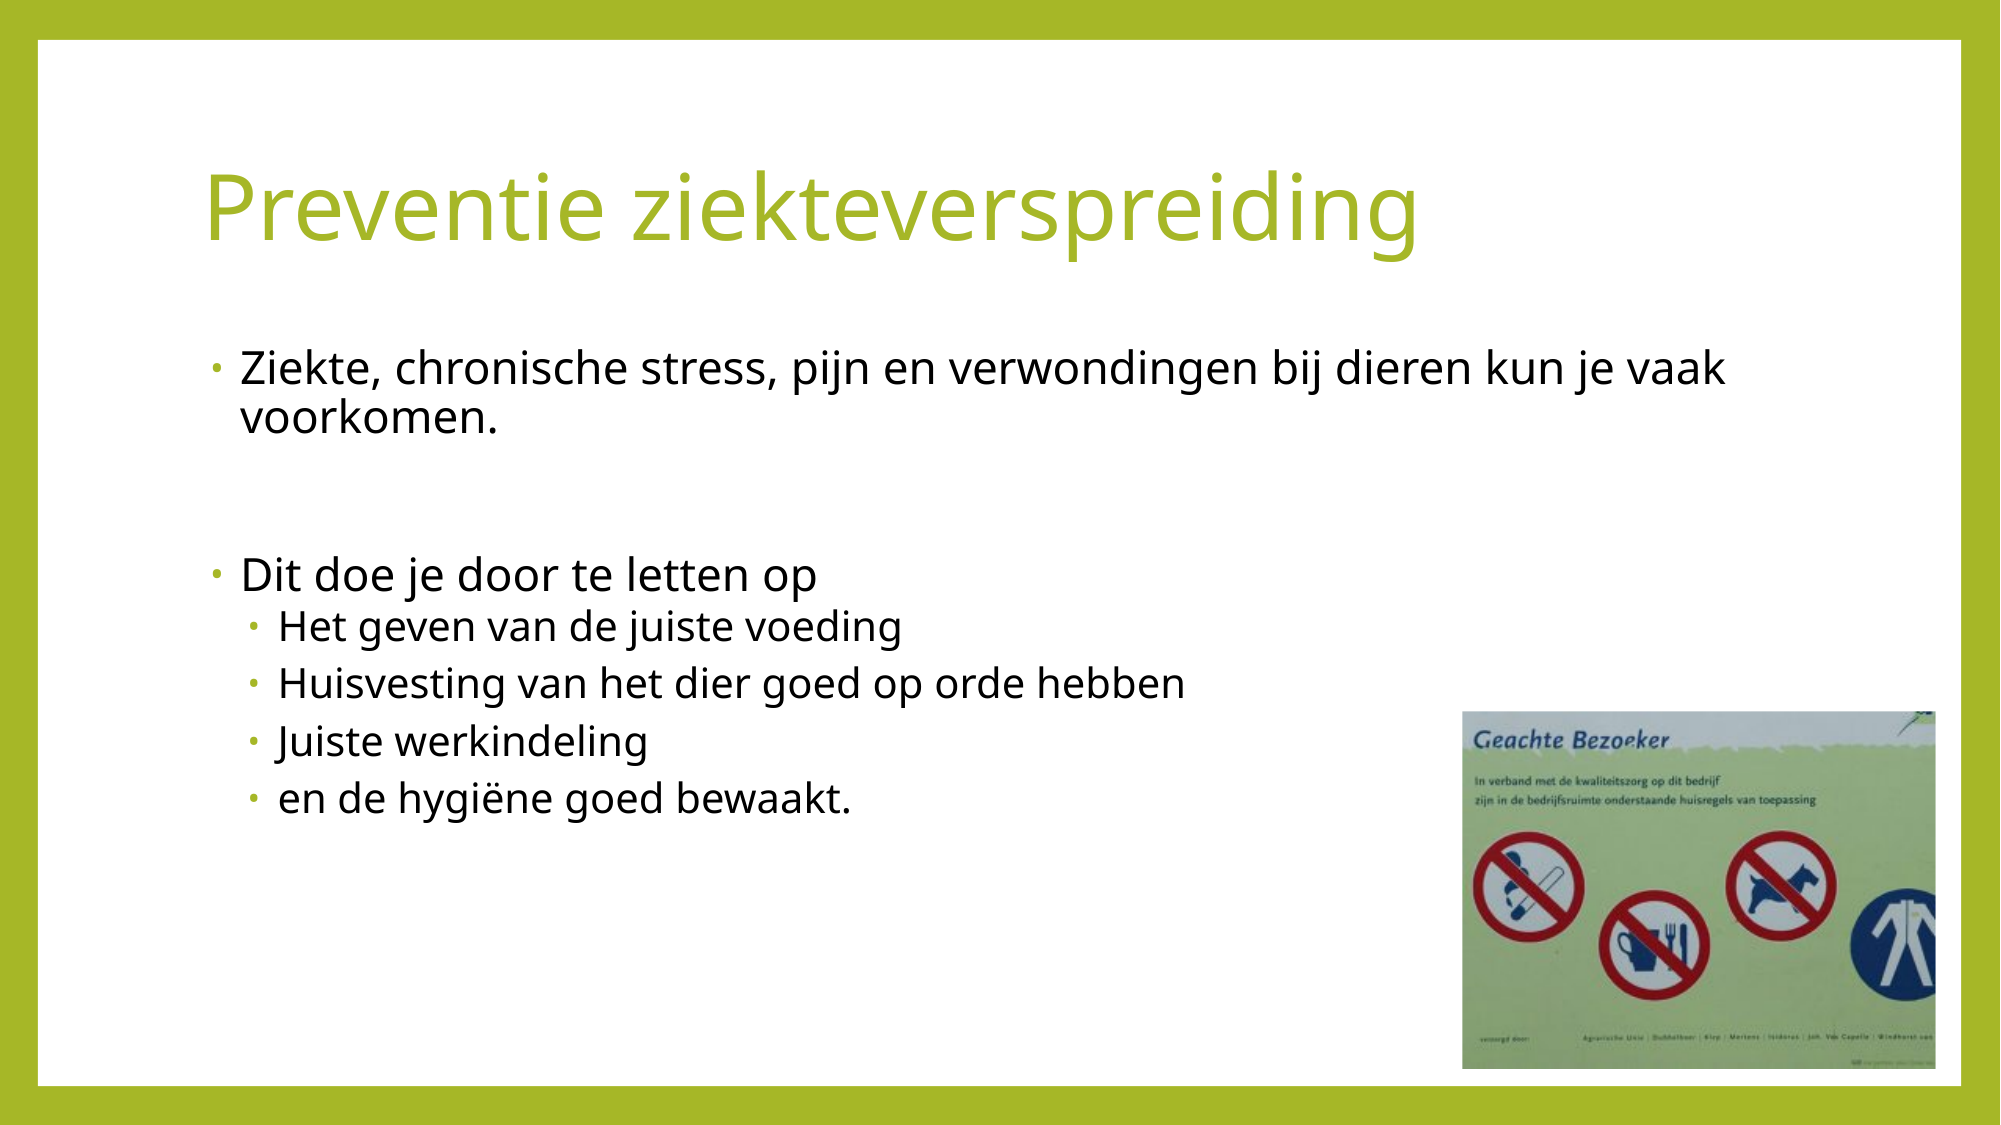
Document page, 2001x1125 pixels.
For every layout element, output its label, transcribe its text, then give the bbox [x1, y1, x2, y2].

list Ziekte, chronische stress, pijn en verwondingen bij dieren kun je vaak voorkomen. Dit doe je door te letten op Het geven van de juiste voeding Huisvesting van het dier goed op orde hebben Juiste werkindeling en de hygiëne goed bewaakt. [187, 337, 1808, 1000]
title Preventie ziekteverspreiding [187, 99, 1808, 323]
picture [1461, 710, 1939, 1069]
